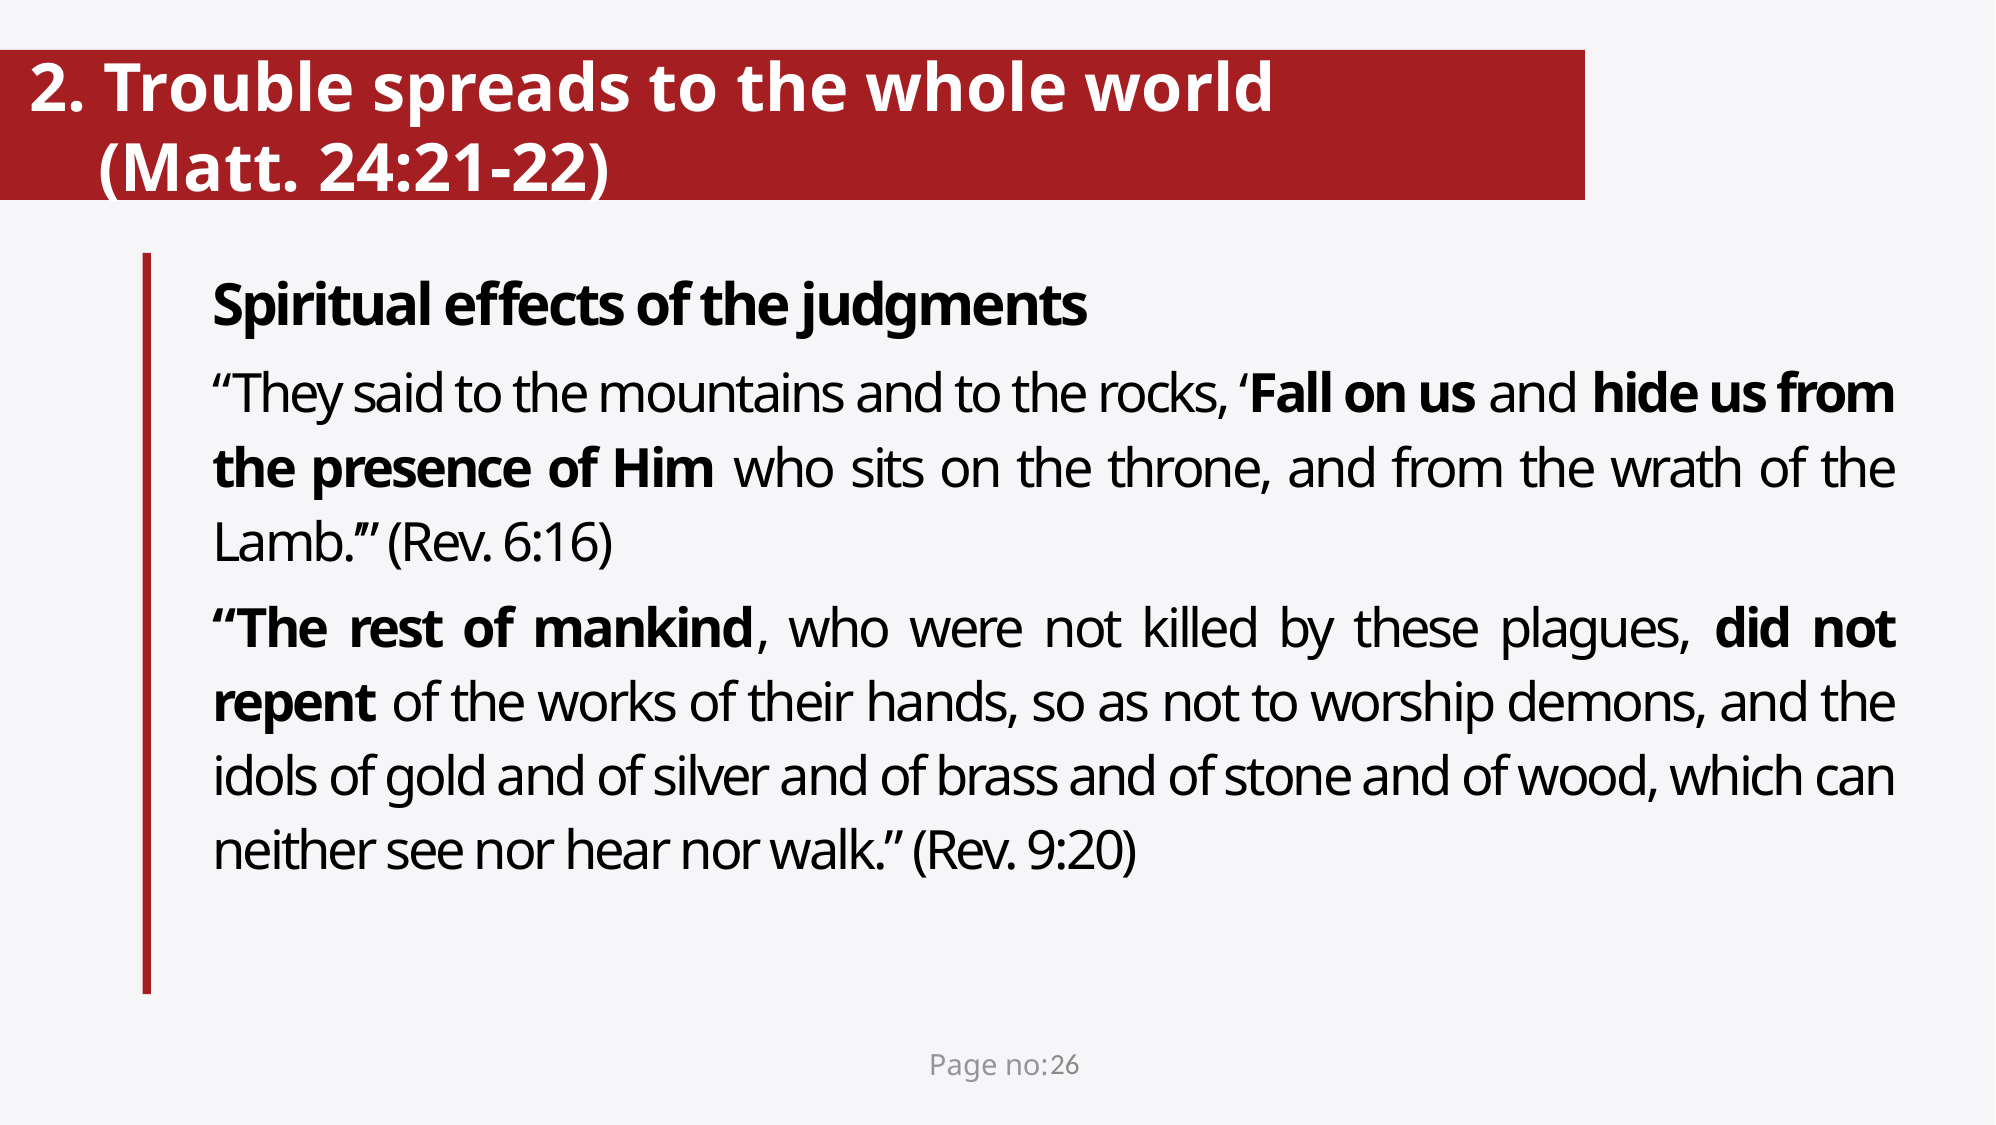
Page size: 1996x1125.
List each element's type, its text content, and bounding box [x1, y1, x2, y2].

subtitle Spiritual effects of the judgments “They said to the mountains and to the rocks, ‘Fall on us and hide us from the presence of Him who sits on the throne, and from the wrath of the Lamb.’” (Rev. 6:16) “The rest of mankind, who were not killed by these plagues, did not repent of the works of their hands, so as not to worship demons, and the idols of gold and of silver and of brass and of stone and of wood, which can neither see nor hear nor walk.” (Rev. 9:20) [197, 249, 1910, 1000]
title 2. Trouble spreads to the whole world (Matt. 24:21-22) [14, 62, 1810, 188]
